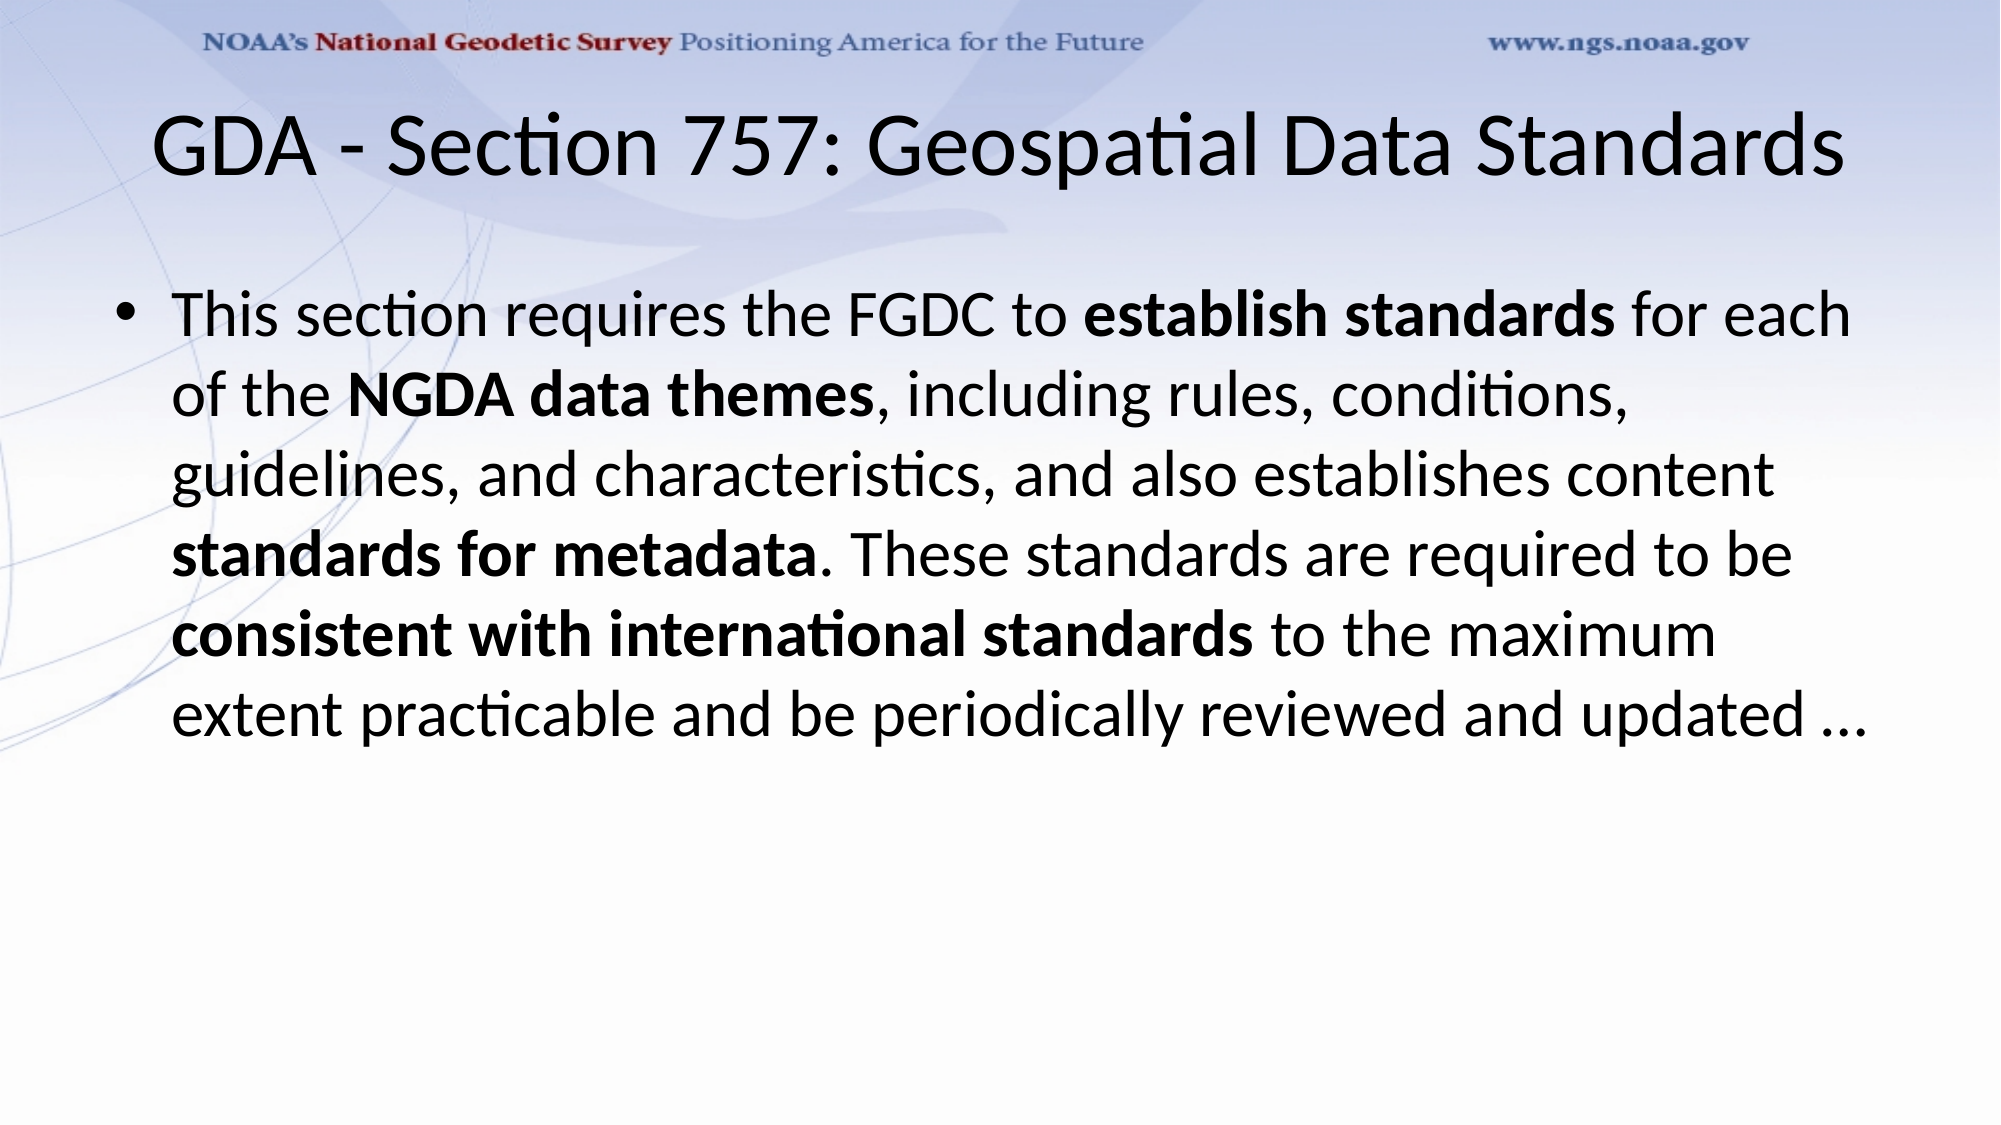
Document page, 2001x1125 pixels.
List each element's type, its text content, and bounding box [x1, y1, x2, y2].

title GDA - Section 757: Geospatial Data Standards [99, 45, 1900, 233]
list This section requires the FGDC to establish standards for each of the NGDA data themes, including rules, conditions, guidelines, and characteristics, and also establishes content standards for metadata. These standards are required to be consistent with international standards to the maximum extent practicable and be periodically reviewed and updated … [99, 262, 1900, 1005]
picture [0, 0, 2000, 1125]
